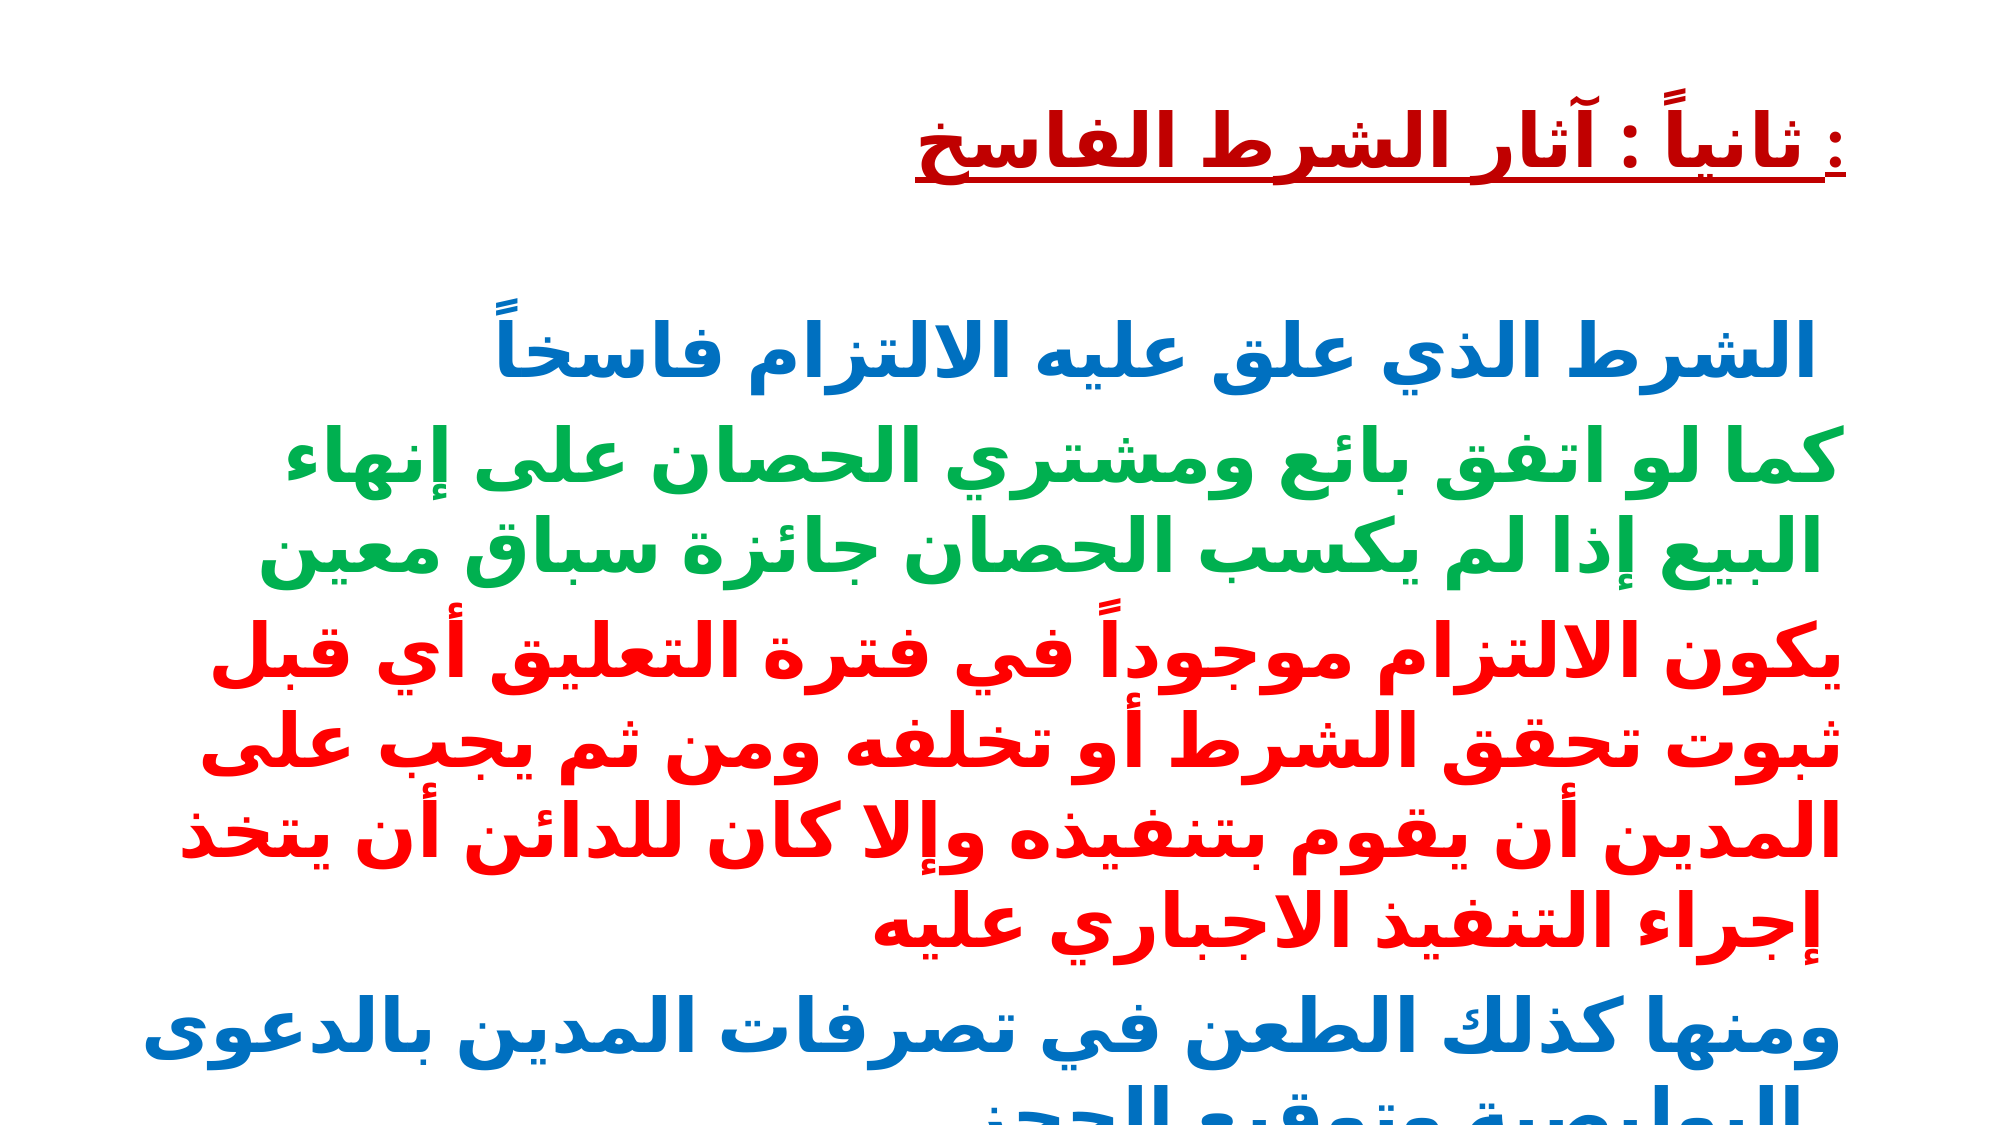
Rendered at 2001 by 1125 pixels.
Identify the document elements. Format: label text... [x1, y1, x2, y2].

list ثانياً : آثار الشرط الفاسخ : الشرط الذي علق عليه الالتزام فاسخاً كما لو اتفق بائع ومشتري الحصان على إنهاء البيع إذا لم يكسب الحصان جائزة سباق معين يكون الالتزام موجوداً في فترة التعليق أي قبل ثبوت تحقق الشرط أو تخلفه ومن ثم يجب على المدين أن يقوم بتنفيذه وإلا كان للدائن أن يتخذ إجراء التنفيذ الاجباري عليه ومنها كذلك الطعن في تصرفات المدين بالدعوى البوليصية وتوقيع الحجز . [108, 84, 1861, 1072]
